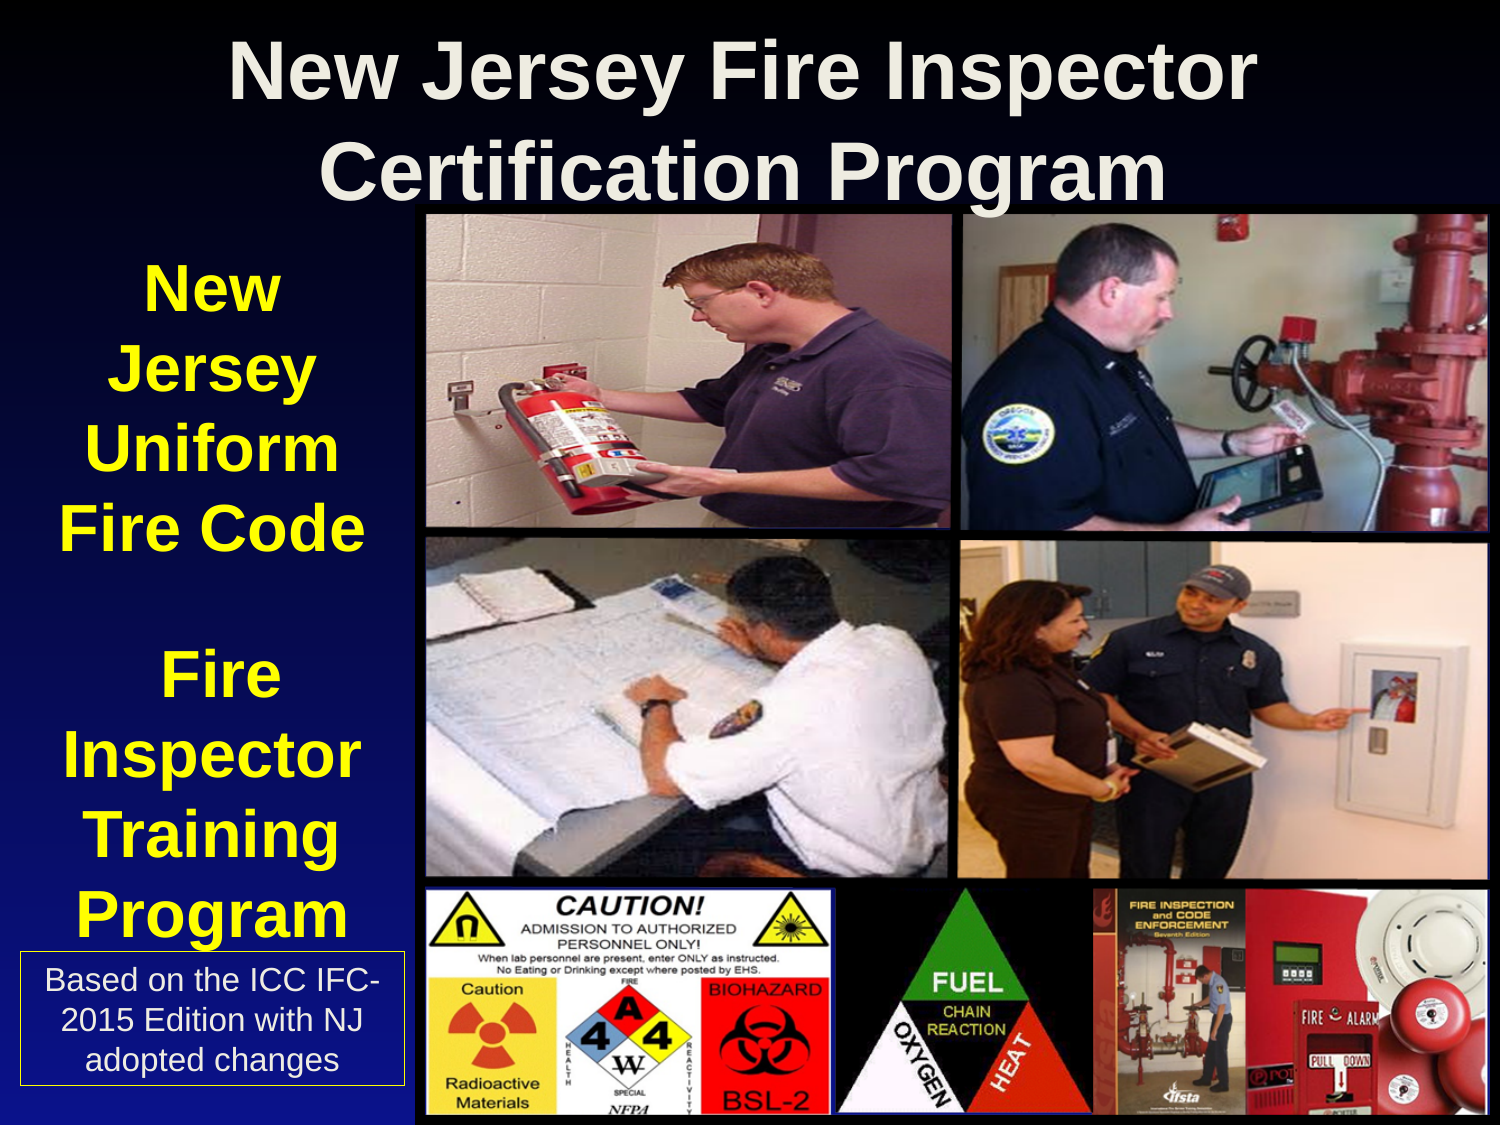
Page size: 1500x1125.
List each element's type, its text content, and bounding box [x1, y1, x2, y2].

picture [415, 203, 1500, 1125]
text_box New Jersey Fire Inspector Certification Program [0, 37, 1488, 197]
text_box Based on the ICC IFC-2015 Edition with NJ adopted changes [20, 951, 405, 1086]
text_box New Jersey Uniform Fire Code Fire Inspector Training Program [31, 237, 394, 951]
